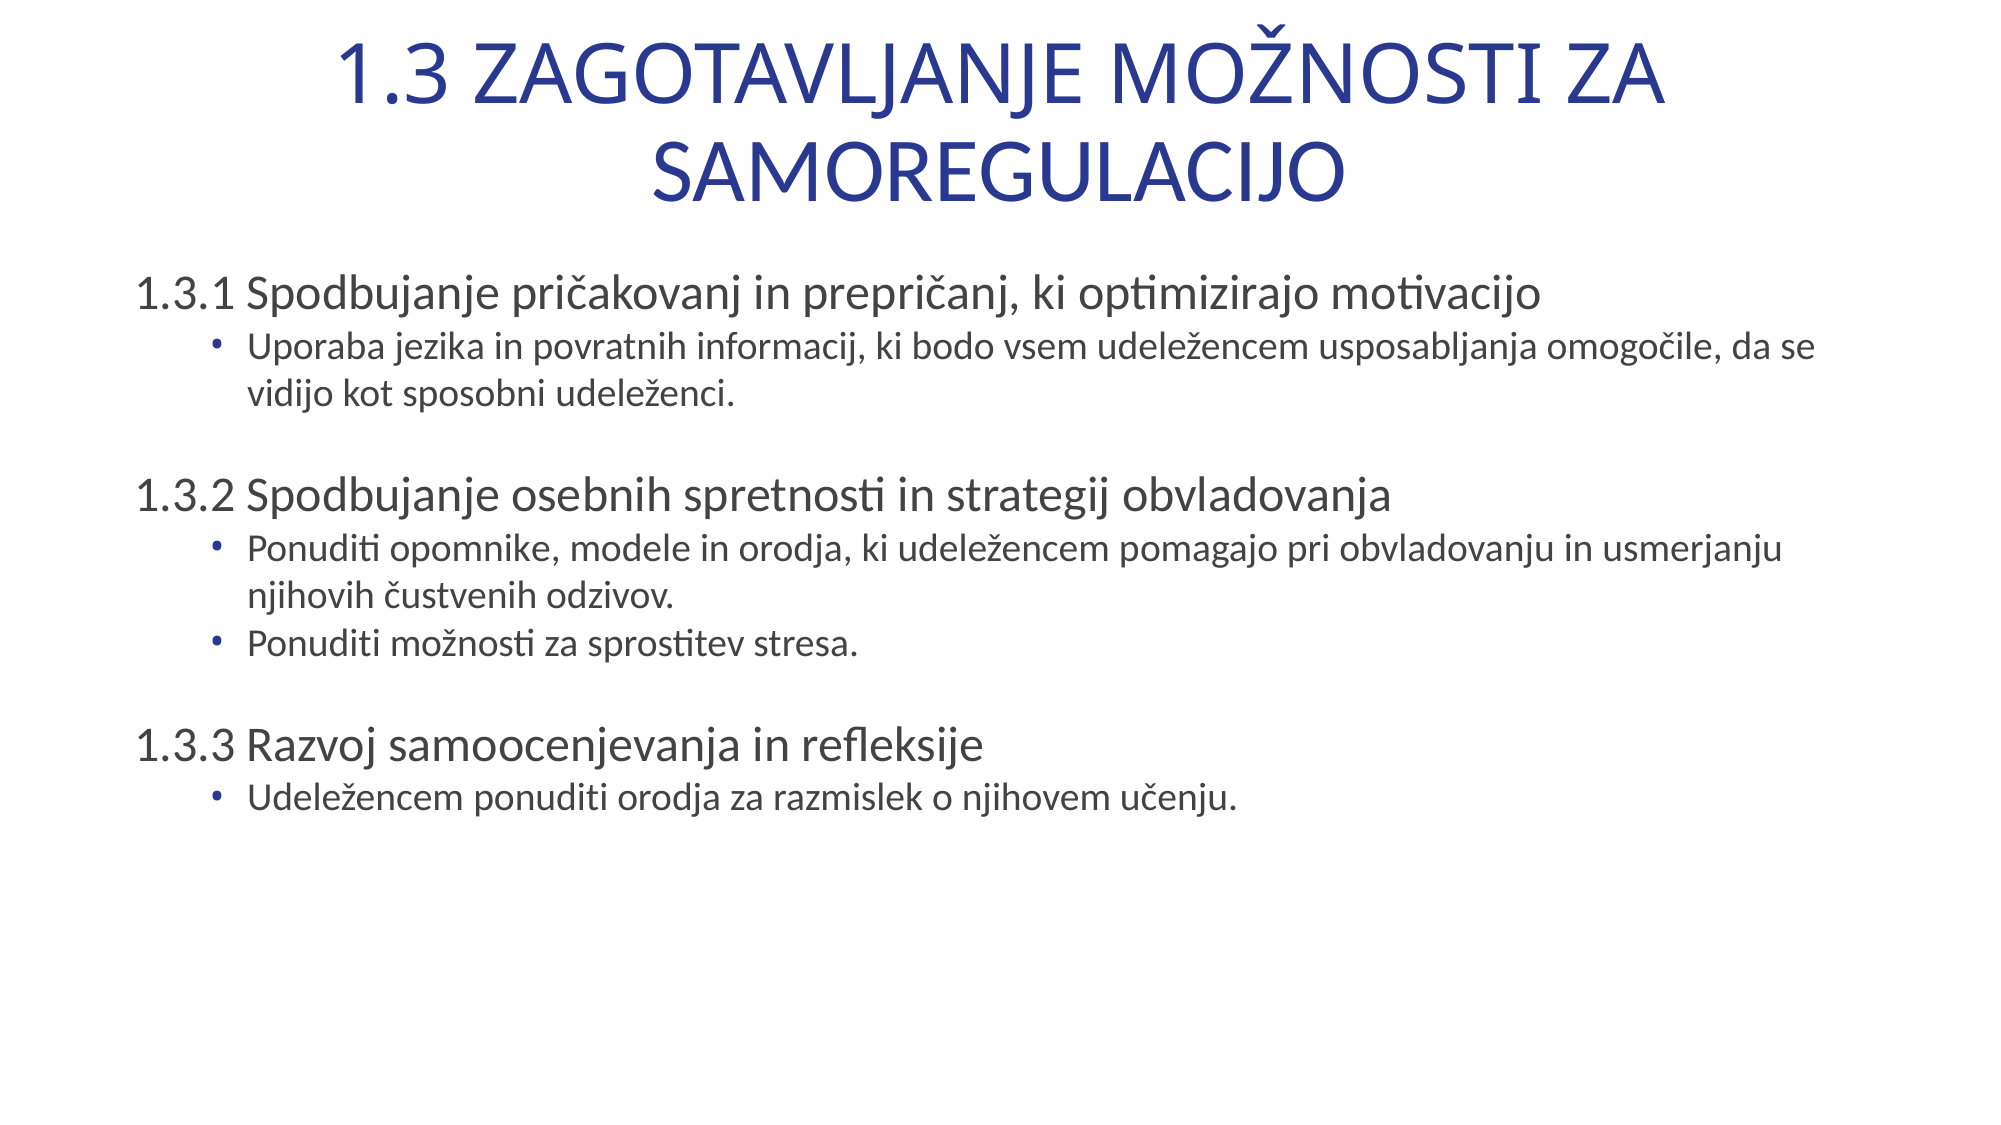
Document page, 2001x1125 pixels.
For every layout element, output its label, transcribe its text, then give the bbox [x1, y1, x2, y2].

title 1.3 ZAGOTAVLJANJE MOŽNOSTI ZA SAMOREGULACIJO [137, 17, 1863, 236]
list 1.3.1 Spodbujanje pričakovanj in prepričanj, ki optimizirajo motivacijo Uporaba jezika in povratnih informacij, ki bodo vsem udeležencem usposabljanja omogočile, da se vidijo kot sposobni udeleženci. 1.3.2 Spodbujanje osebnih spretnosti in strategij obvladovanja Ponuditi opomnike, modele in orodja, ki udeležencem pomagajo pri obvladovanju in usmerjanju njihovih čustvenih odzivov. Ponuditi možnosti za sprostitev stresa. 1.3.3 Razvoj samoocenjevanja in refleksije Udeležencem ponuditi orodja za razmislek o njihovem učenju. [119, 252, 1901, 1075]
